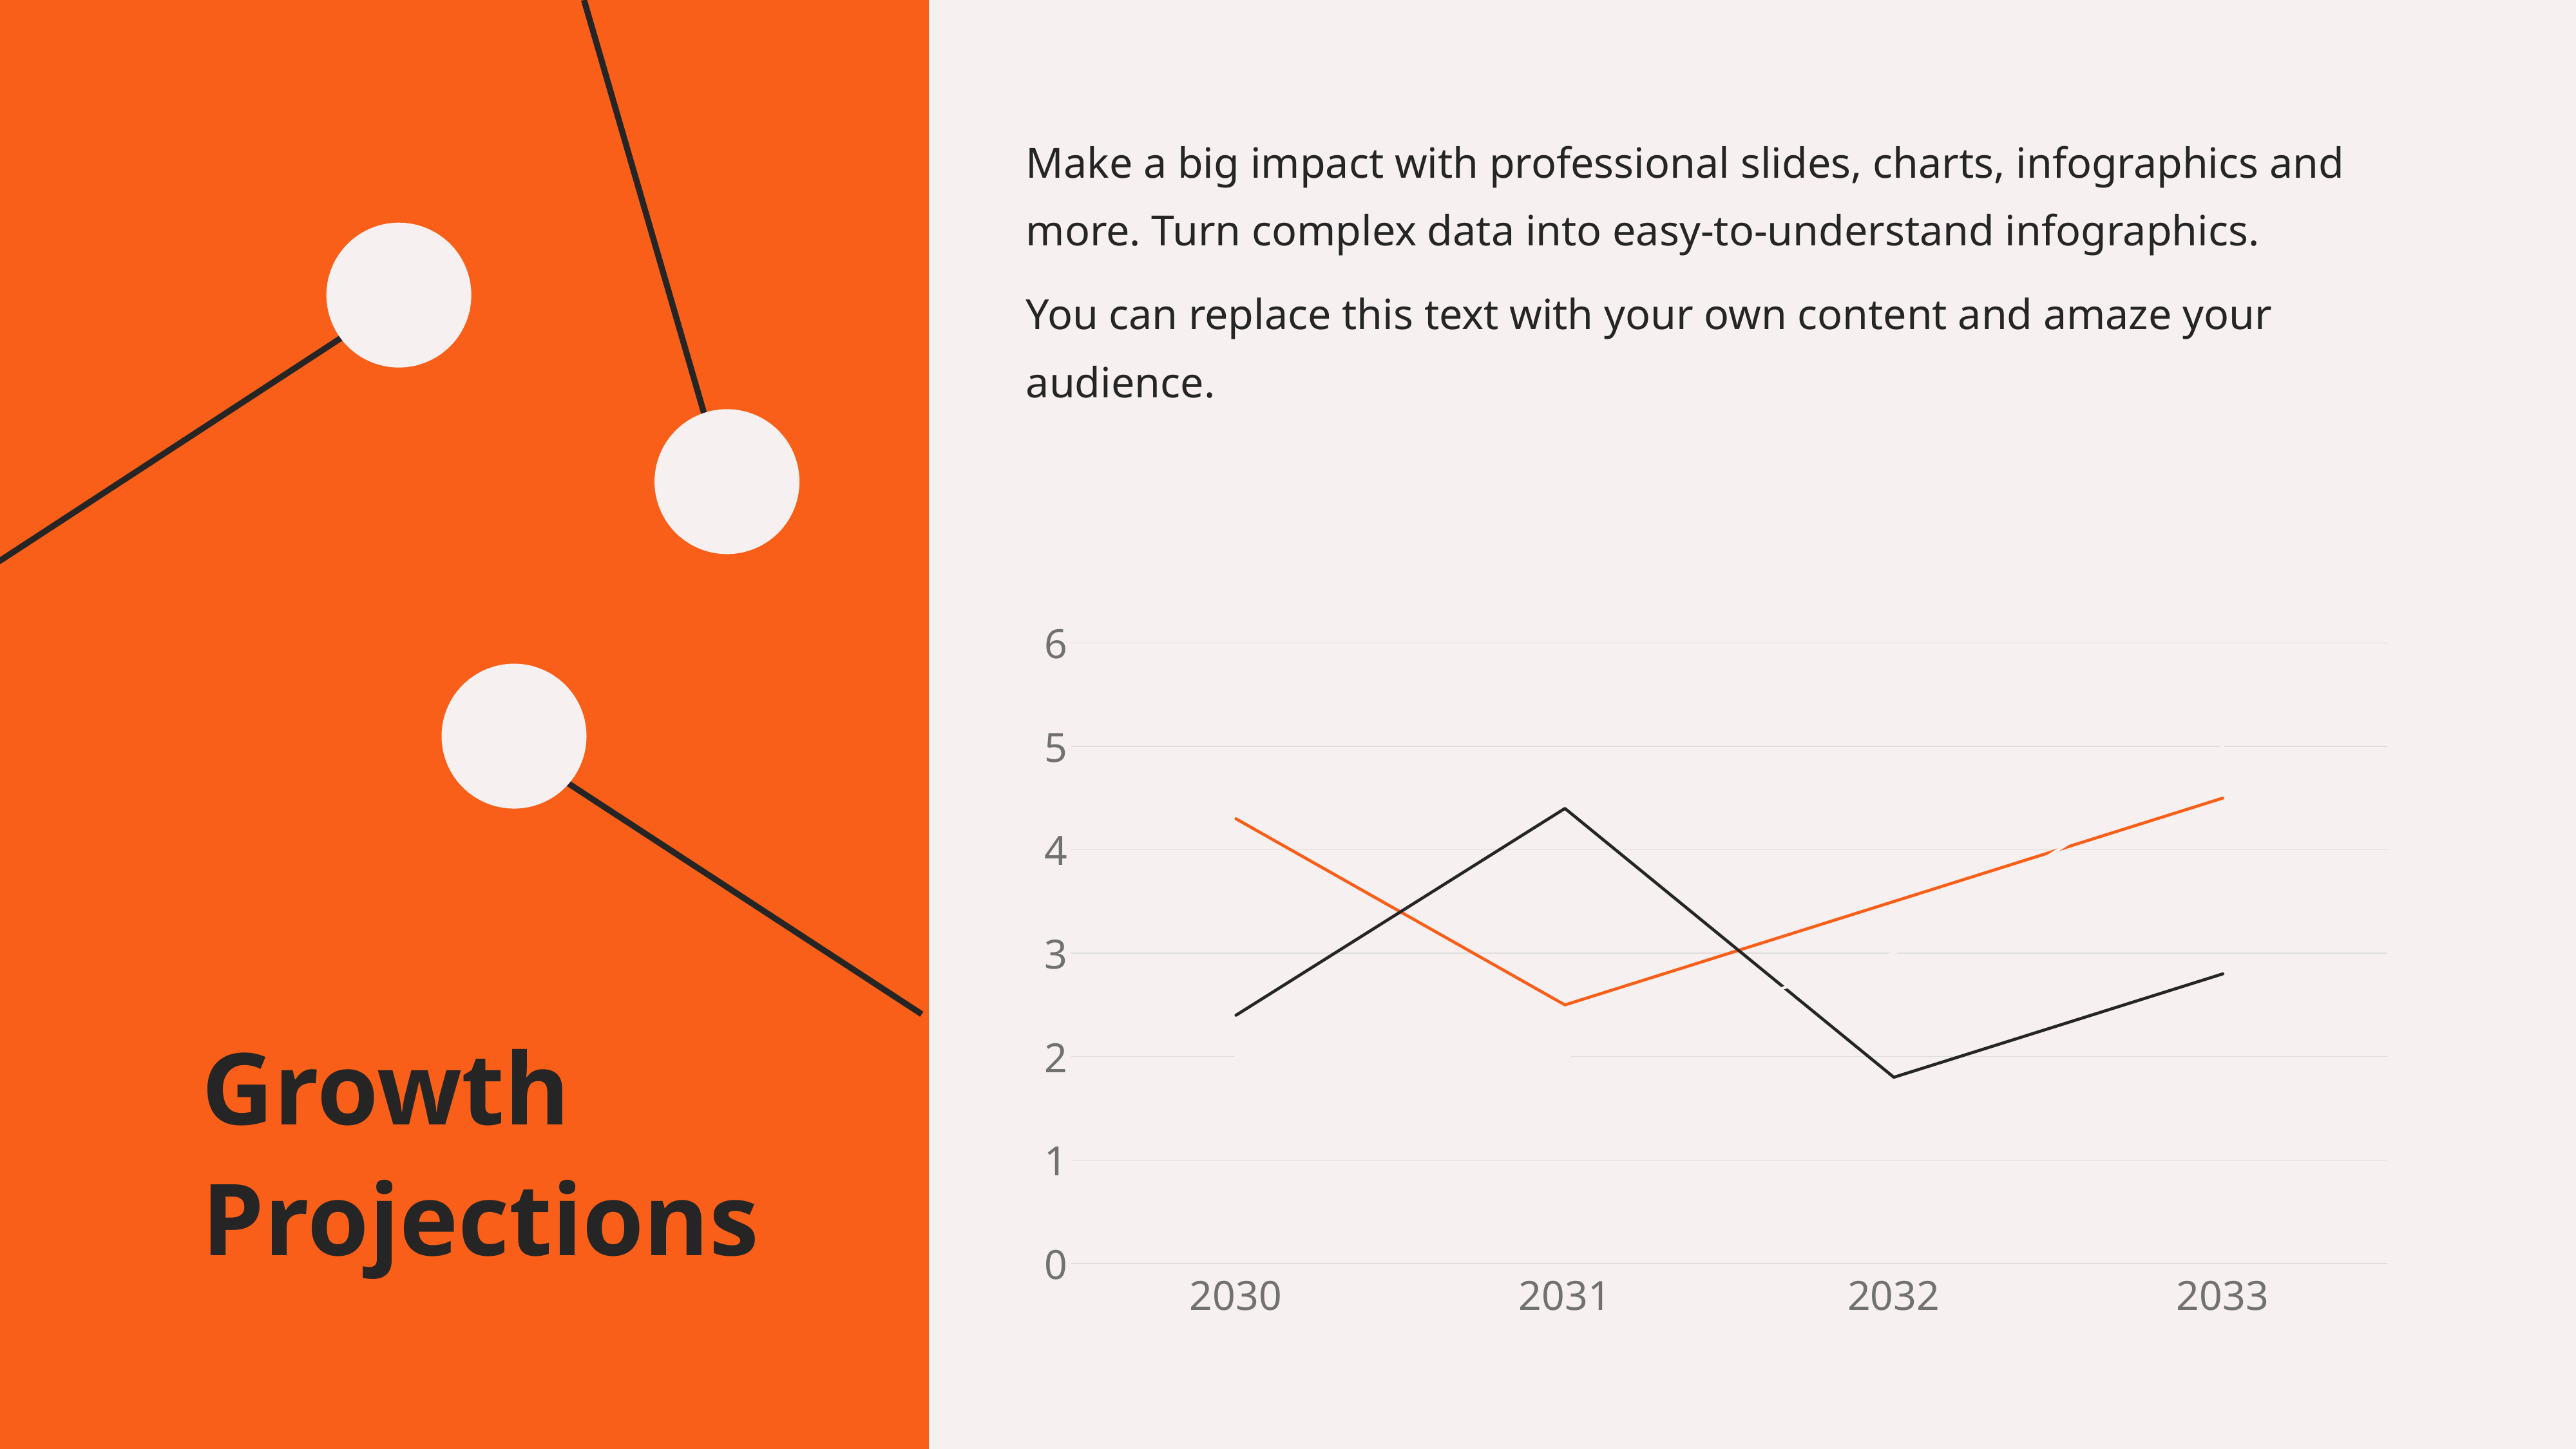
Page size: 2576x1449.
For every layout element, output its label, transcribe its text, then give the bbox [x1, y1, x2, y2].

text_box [514, 748, 922, 1014]
chart [1016, 600, 2416, 1338]
text_box [0, 0, 930, 1449]
text_box [654, 408, 801, 555]
text_box [441, 663, 587, 810]
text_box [0, 300, 399, 567]
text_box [584, 0, 718, 459]
text_box Growth Projections [193, 1009, 835, 1280]
text_box [325, 222, 472, 368]
text_box Make a big impact with professional slides, charts, infographics and more. Turn complex data into easy-to-understand infographics. You can replace this text with your own content and amaze your audience. [1016, 113, 2416, 411]
